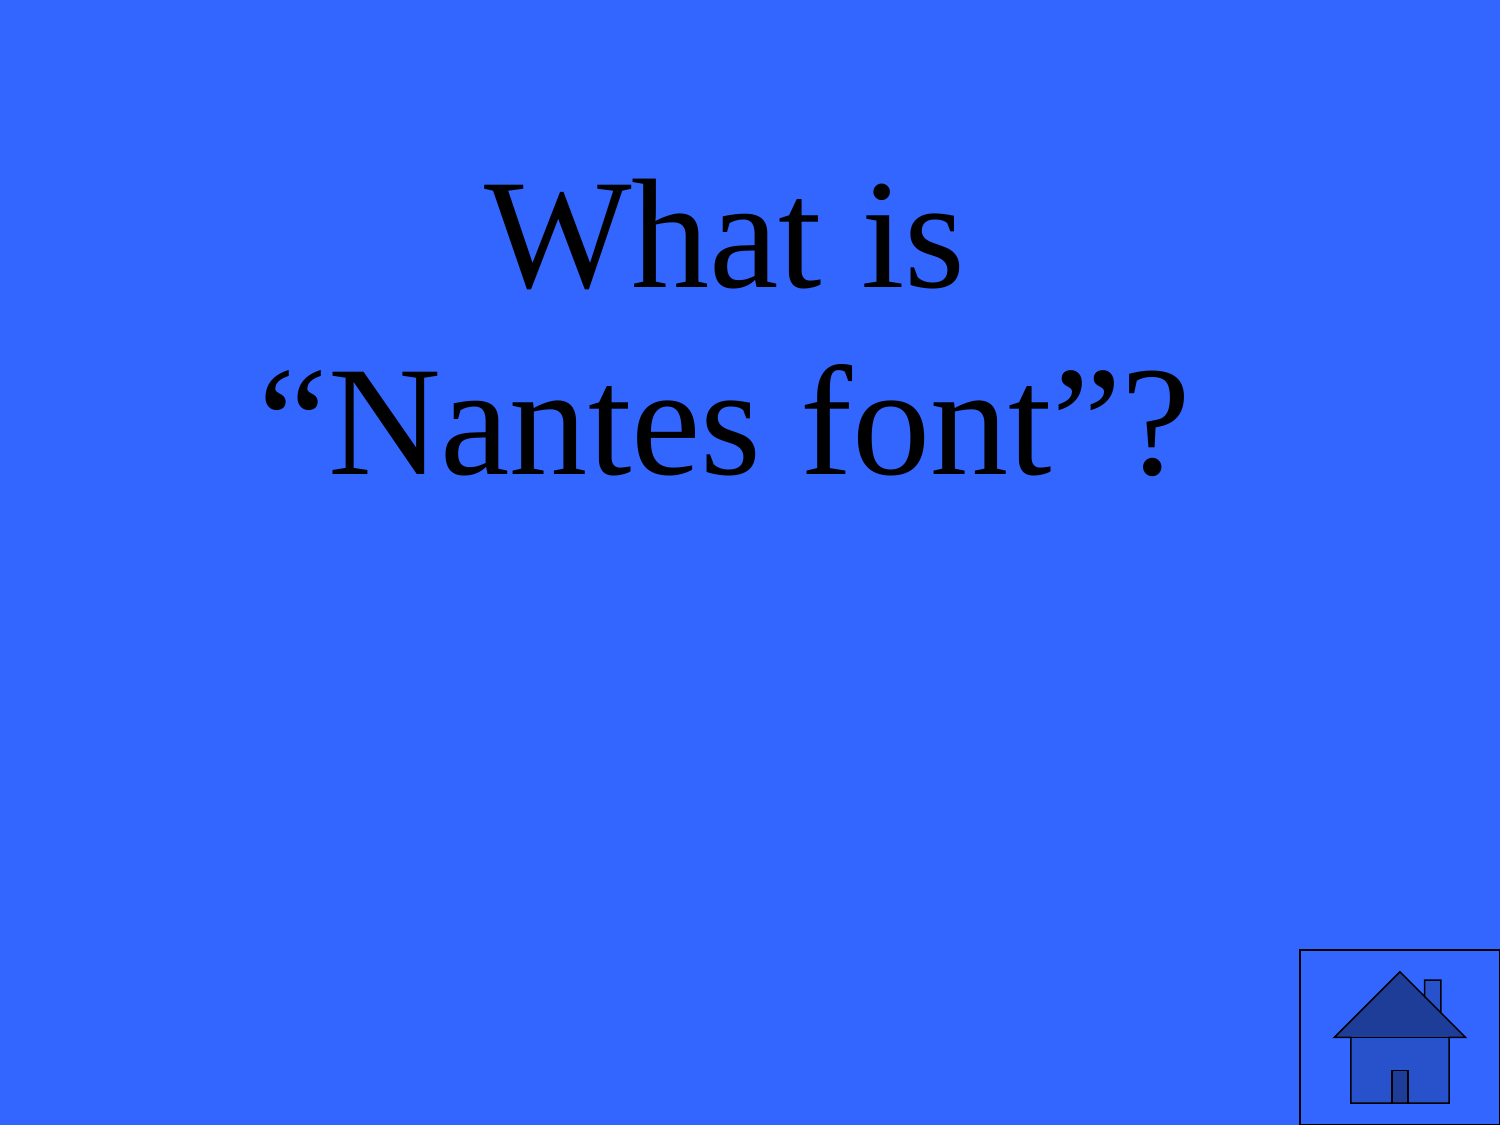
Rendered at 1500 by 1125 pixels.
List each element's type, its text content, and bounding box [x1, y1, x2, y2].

title What is “Nantes font”? [62, 99, 1388, 538]
text_box [1299, 950, 1500, 1125]
